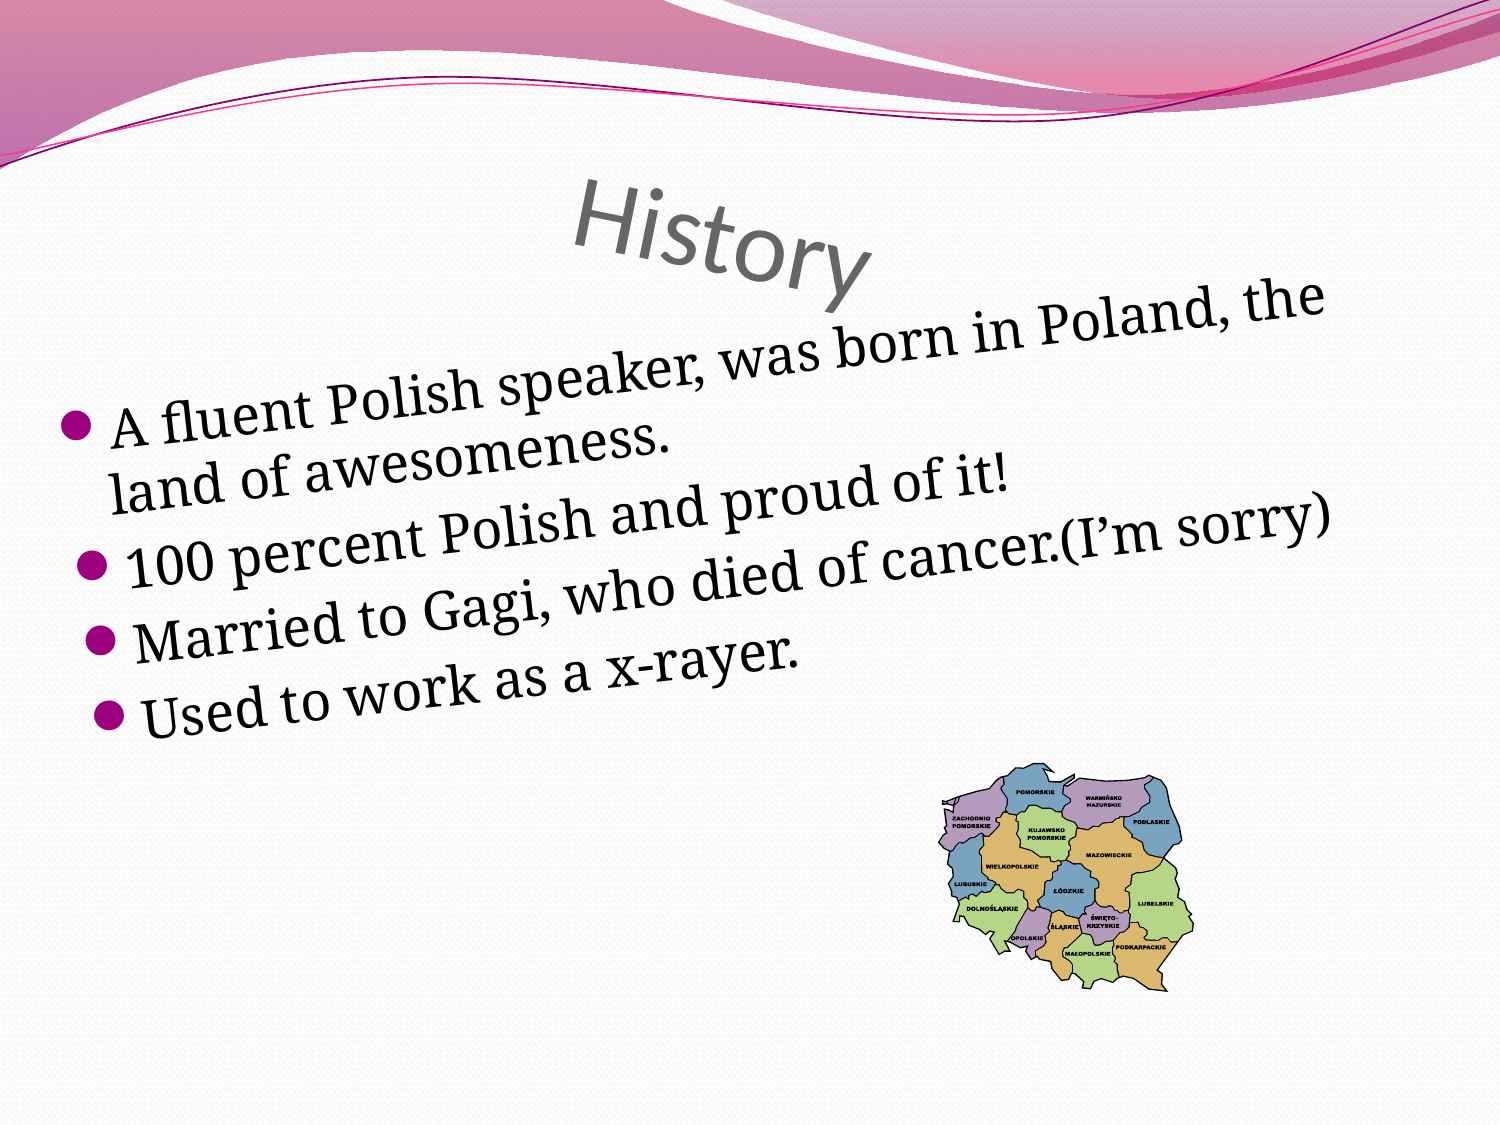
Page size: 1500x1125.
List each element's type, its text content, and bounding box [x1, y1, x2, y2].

picture [937, 762, 1195, 993]
title History [564, 128, 936, 310]
list A fluent Polish speaker, was born in Poland, the land of awesomeness. 100 percent Polish and proud of it! Married to Gagi, who died of cancer.(I’m sorry) Used to work as a x-rayer. [38, 243, 1462, 1112]
